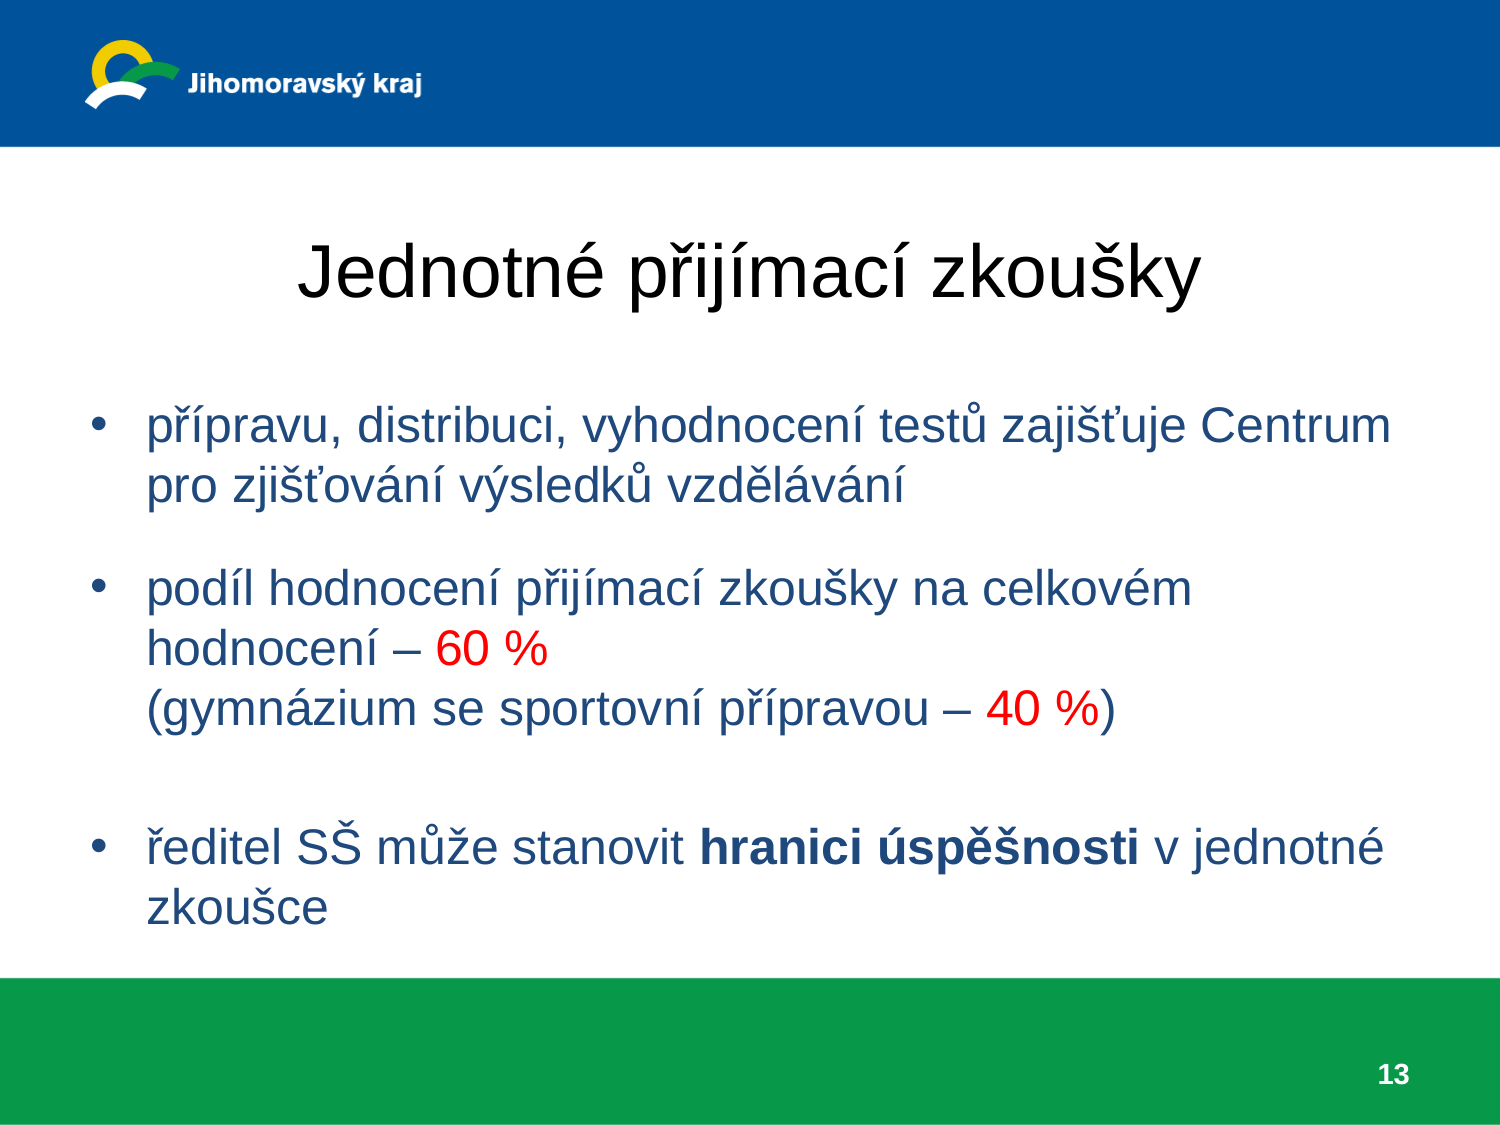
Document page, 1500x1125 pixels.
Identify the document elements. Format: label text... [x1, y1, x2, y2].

picture [0, 0, 1500, 1125]
title Jednotné přijímací zkoušky [74, 173, 1426, 362]
list přípravu, distribuci, vyhodnocení testů zajišťuje Centrum pro zjišťování výsledků vzdělávání podíl hodnocení přijímací zkoušky na celkovém hodnocení – 60 % (gymnázium se sportovní přípravou – 40 %) ředitel SŠ může stanovit hranici úspěšnosti v jednotné zkoušce [74, 385, 1426, 953]
slide_number 13 [1074, 1042, 1425, 1103]
